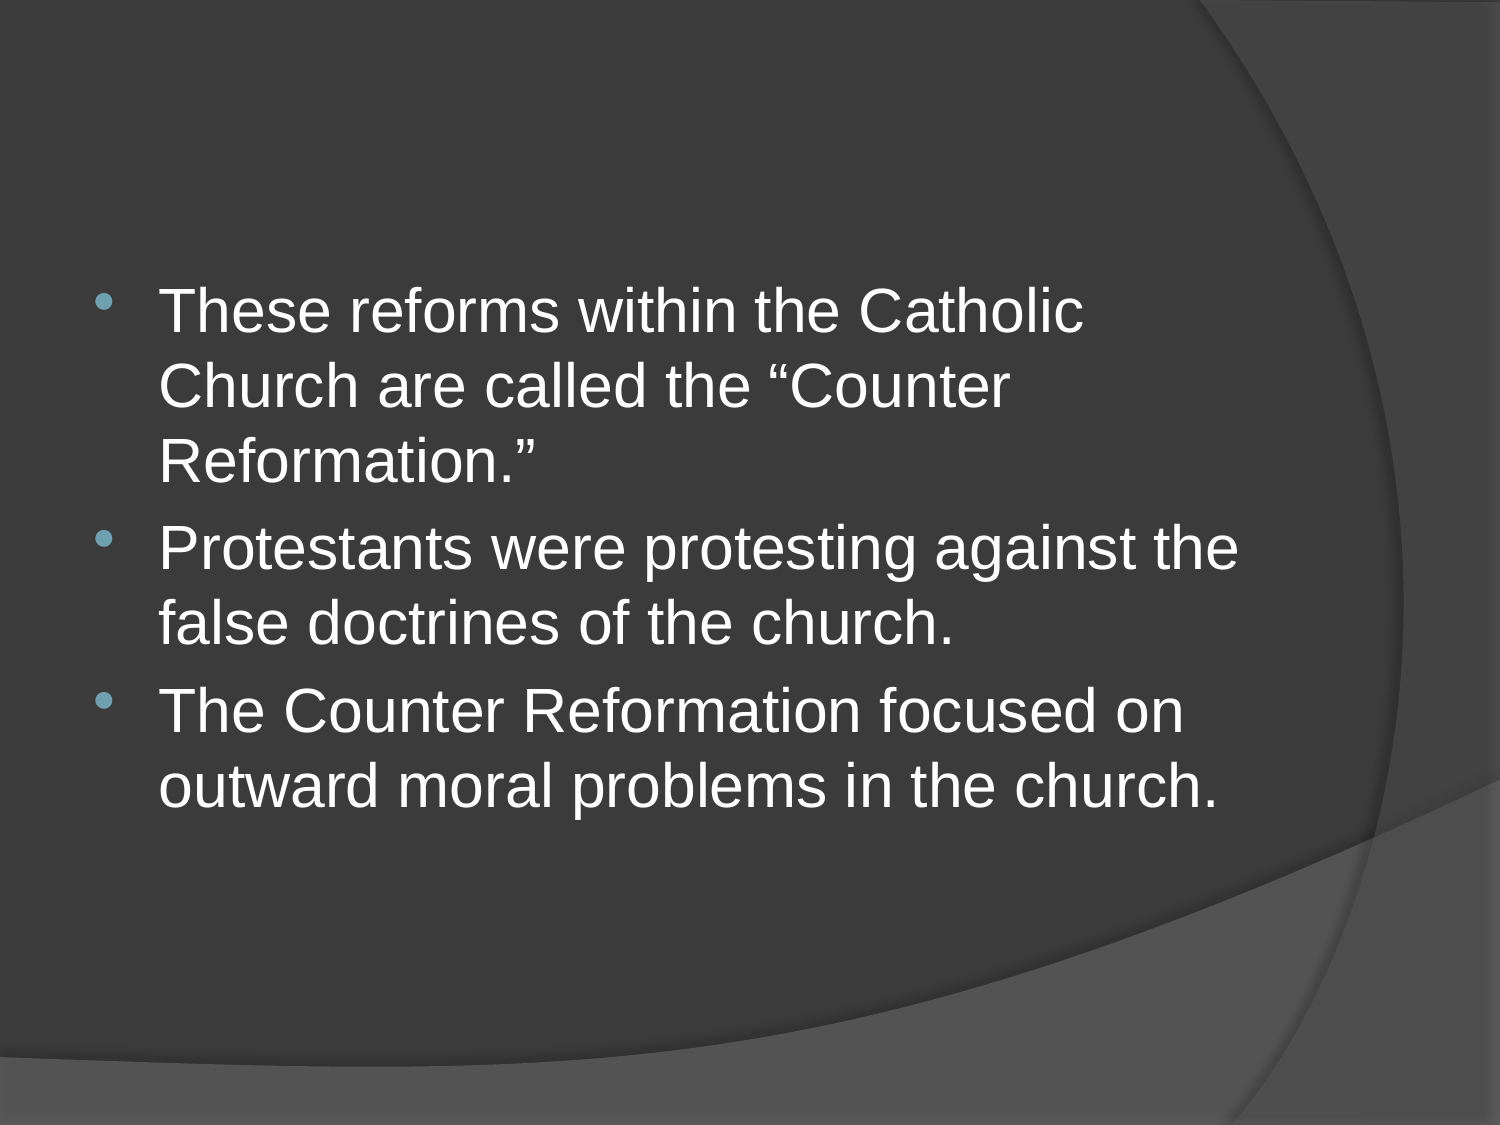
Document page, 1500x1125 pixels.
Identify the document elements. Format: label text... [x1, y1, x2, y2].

list These reforms within the Catholic Church are called the “Counter Reformation.” Protestants were protesting against the false doctrines of the church. The Counter Reformation focused on outward moral problems in the church. [75, 262, 1300, 1005]
